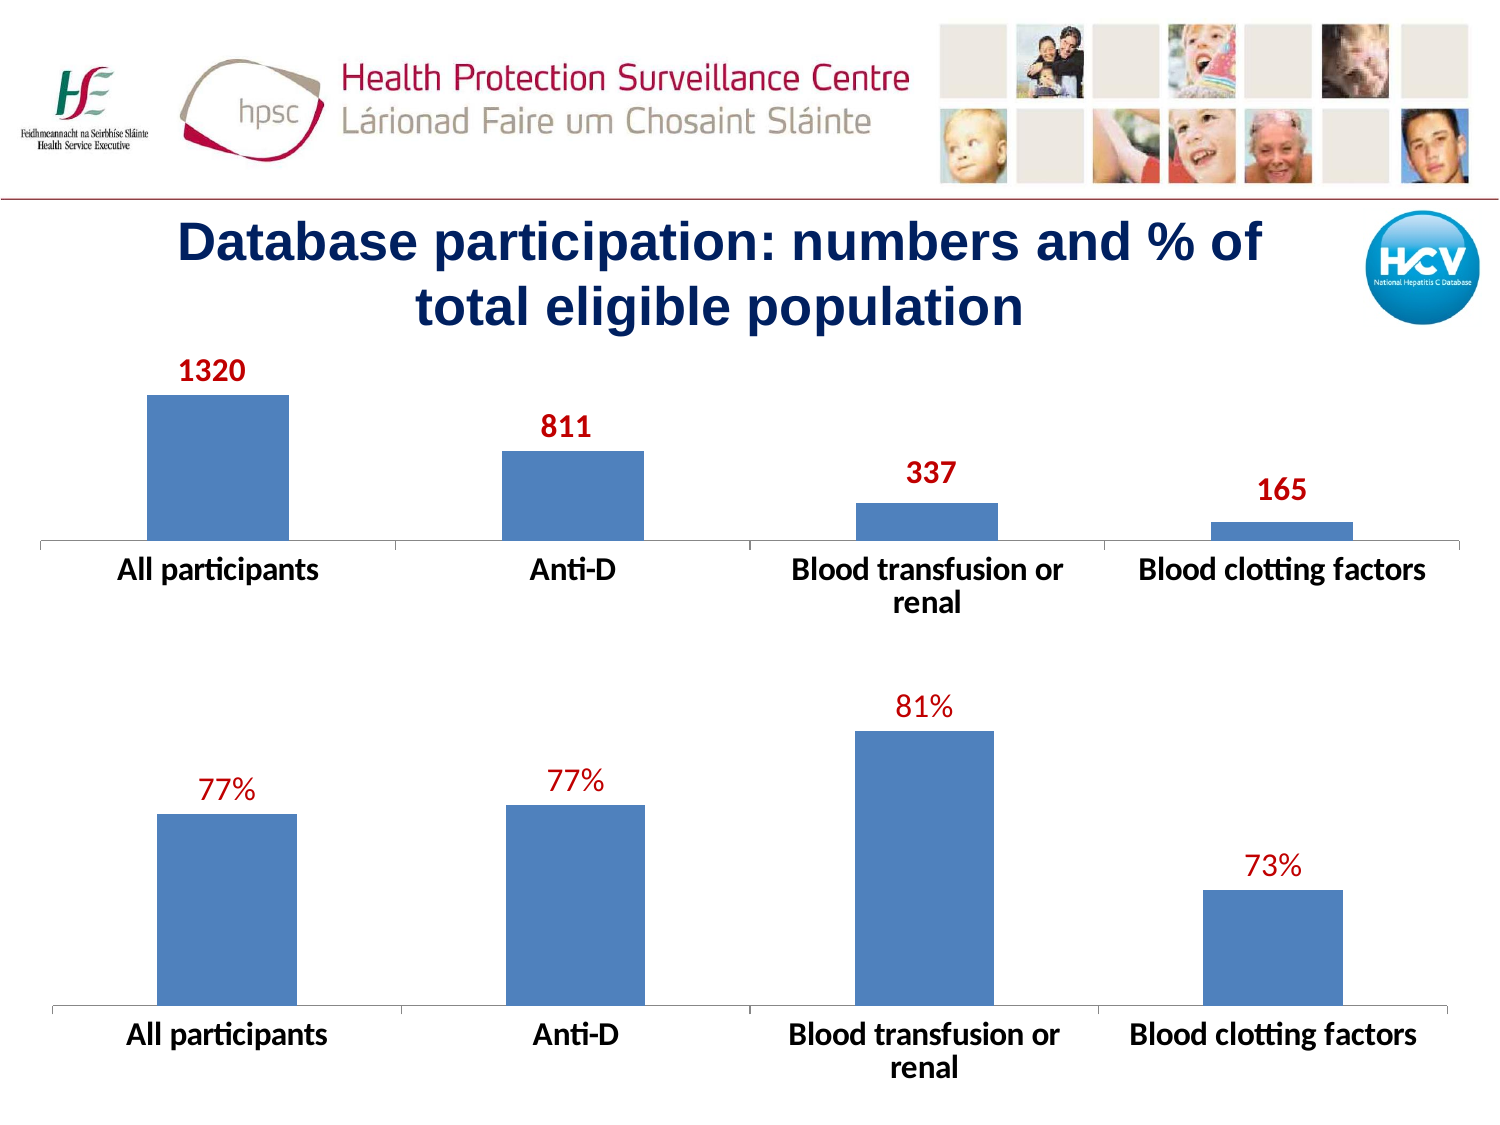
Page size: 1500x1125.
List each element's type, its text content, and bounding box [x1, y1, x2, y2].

picture [0, 0, 1500, 201]
title Database participation: numbers and % of total eligible population [111, 210, 1330, 336]
chart [23, 692, 1477, 1095]
picture [1363, 207, 1482, 327]
chart [17, 337, 1483, 658]
